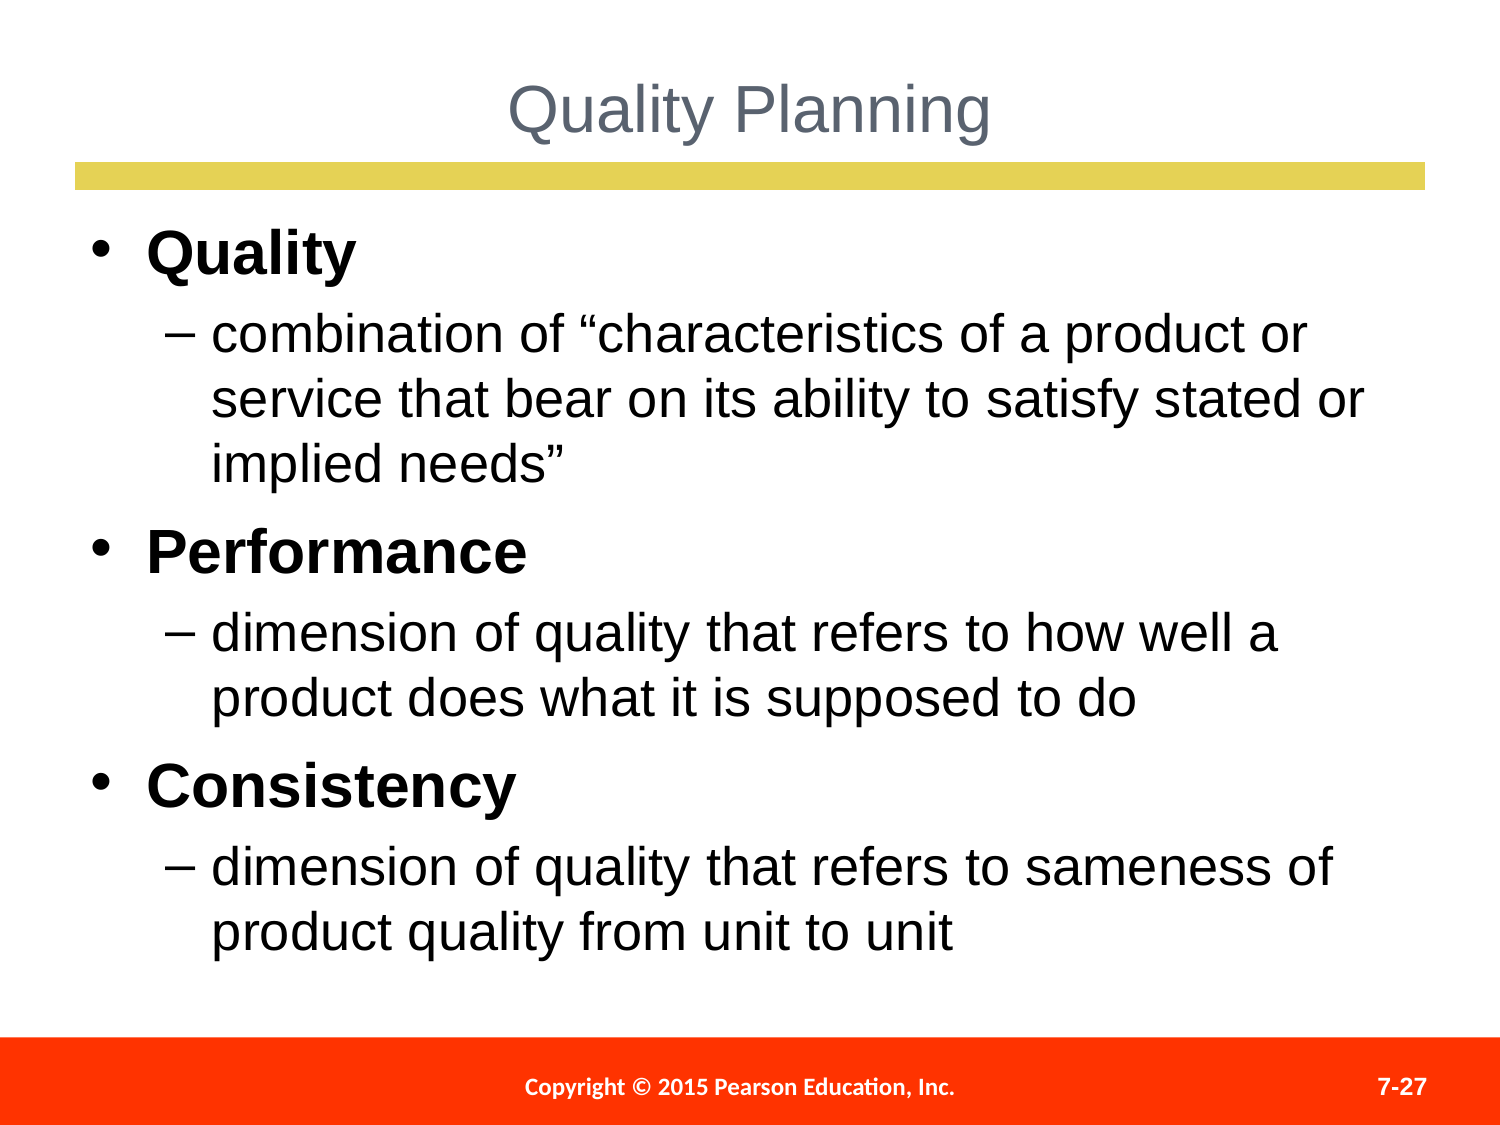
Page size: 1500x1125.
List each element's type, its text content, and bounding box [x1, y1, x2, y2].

title Quality Planning [74, 12, 1426, 199]
list Quality combination of “characteristics of a product or service that bear on its ability to satisfy stated or implied needs” Performance dimension of quality that refers to how well a product does what it is supposed to do Consistency dimension of quality that refers to sameness of product quality from unit to unit [74, 199, 1426, 1006]
